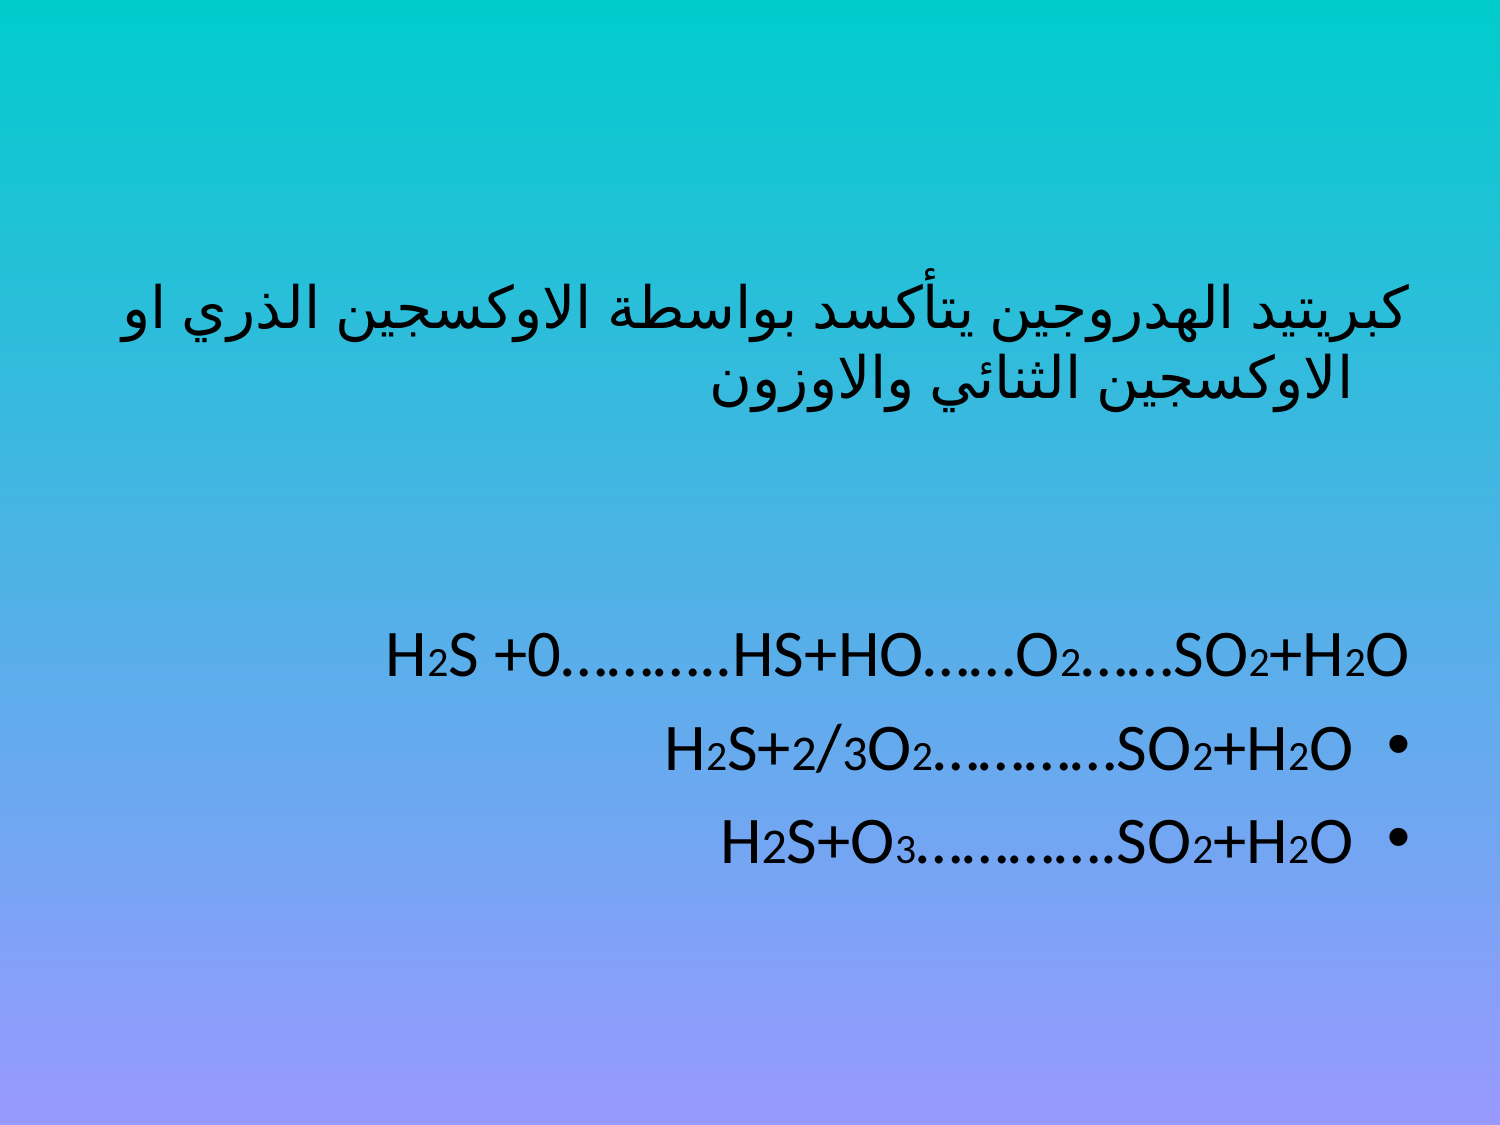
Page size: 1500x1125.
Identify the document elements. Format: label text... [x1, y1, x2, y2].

list كبريتيد الهدروجين يتأكسد بواسطة الاوكسجين الذري او الاوكسجين الثنائي والاوزون H2S +0………..HS+HO……O2……SO2+H2O H2S+2/3O2…………SO2+H2O H2S+O3………….SO2+H2O [75, 262, 1425, 1005]
